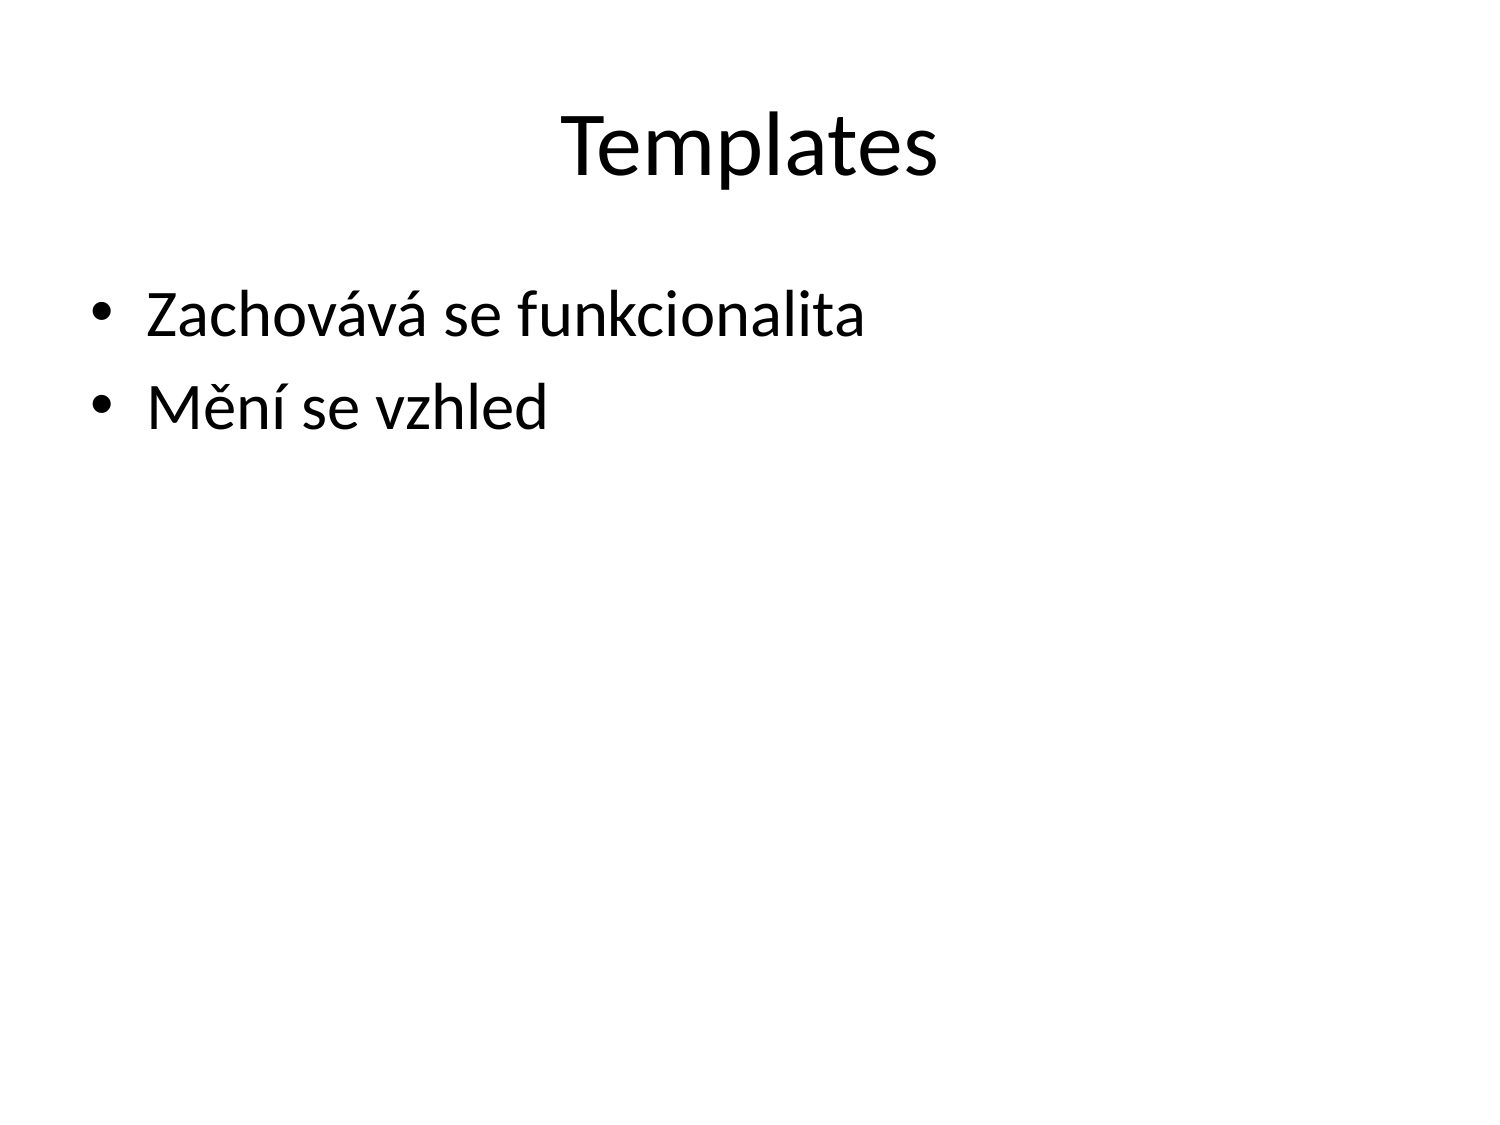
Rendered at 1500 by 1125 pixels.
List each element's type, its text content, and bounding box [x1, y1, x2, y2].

list Zachovává se funkcionalita Mění se vzhled [75, 262, 1425, 1005]
title Templates [75, 45, 1425, 233]
